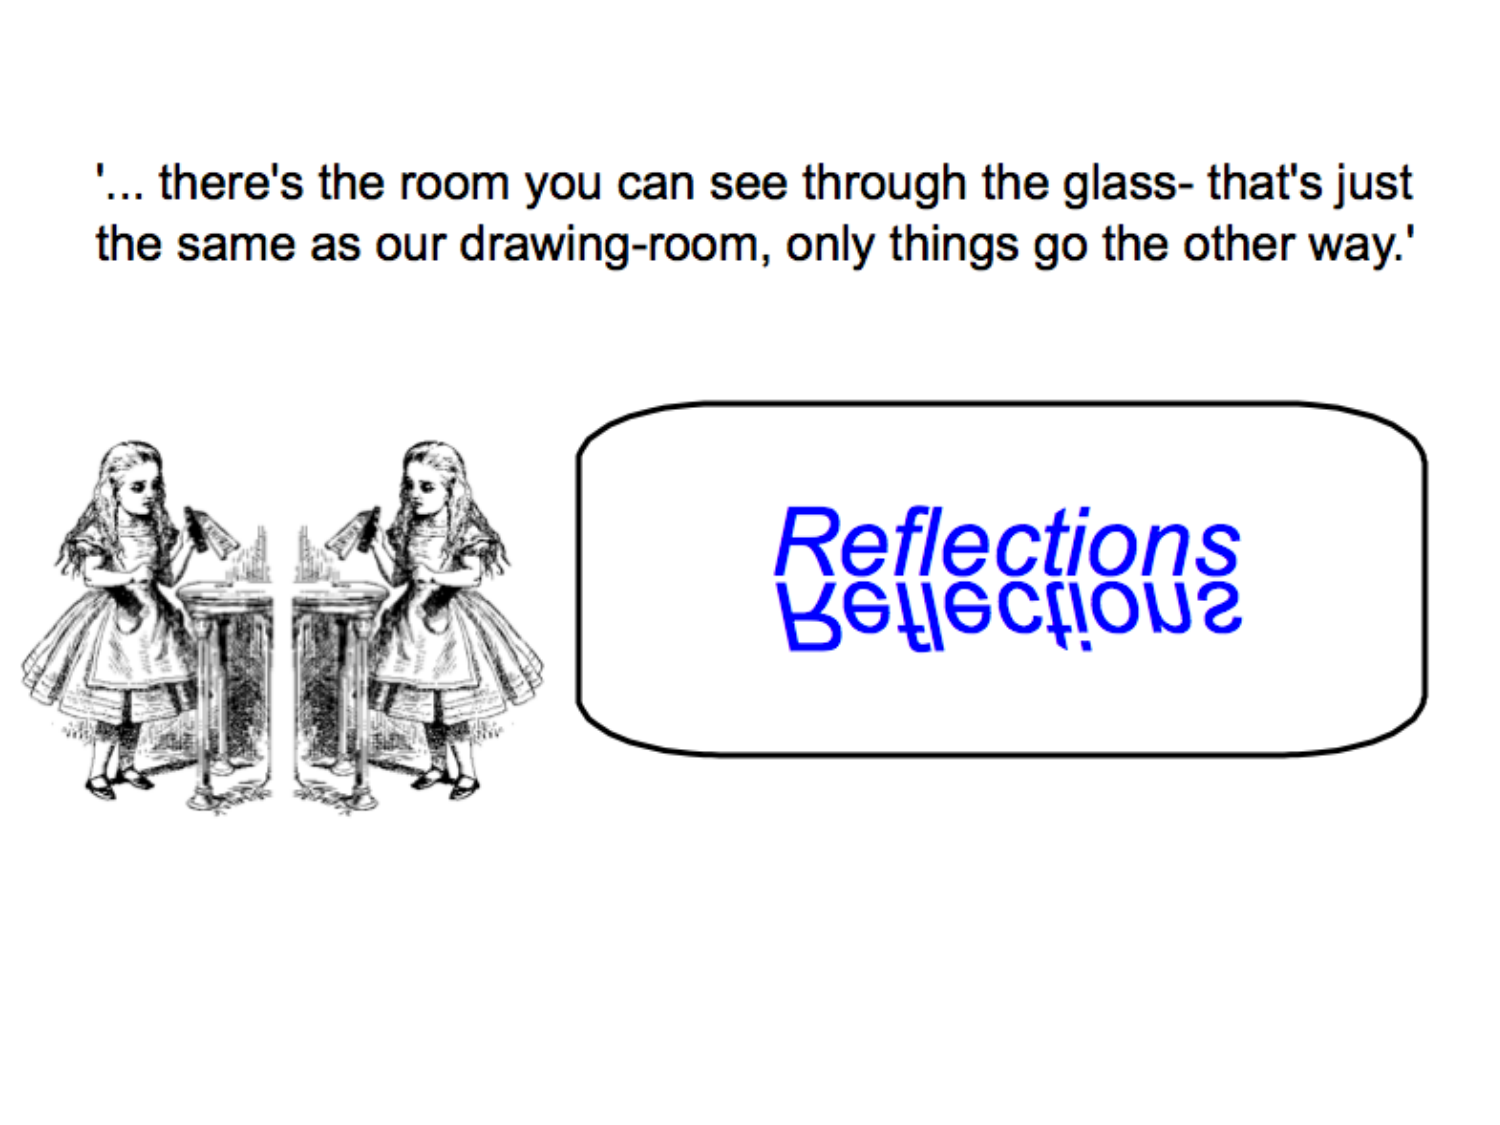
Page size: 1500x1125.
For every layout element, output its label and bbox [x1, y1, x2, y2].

picture [0, 64, 1441, 902]
